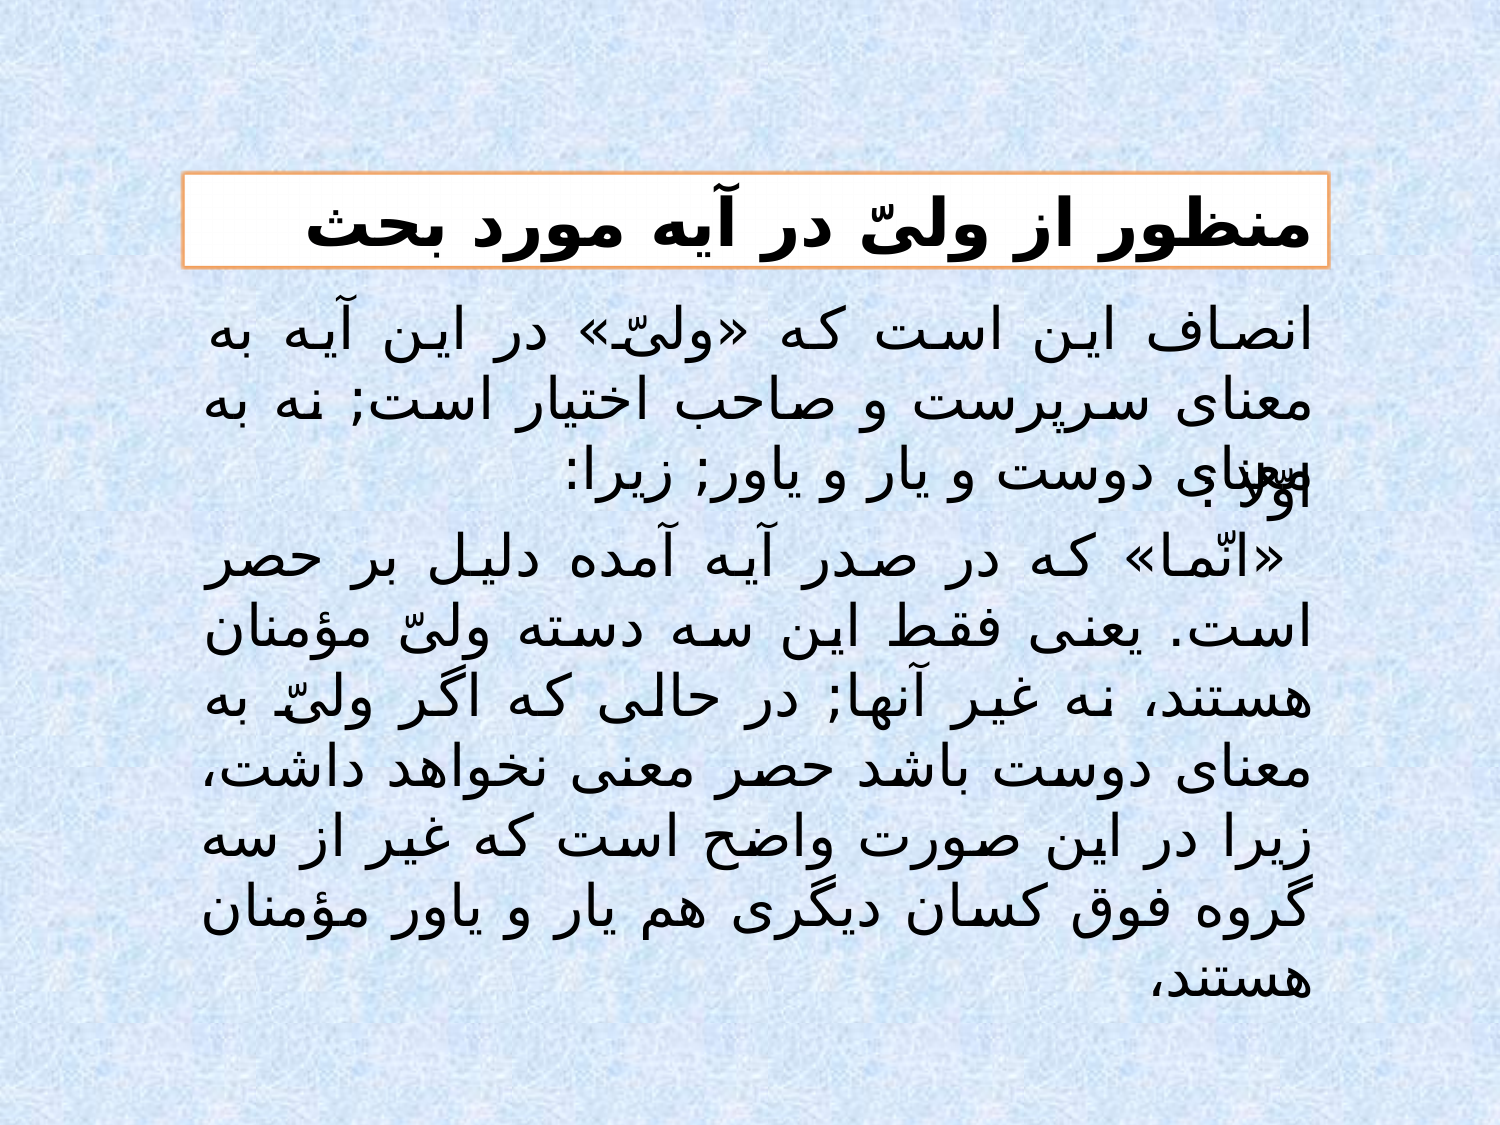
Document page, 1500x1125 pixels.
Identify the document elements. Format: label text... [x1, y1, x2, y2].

picture [0, 0, 1500, 1125]
text_box اوّلا : «انّما» كه در صدر آيه آمده دليل بر حصر است. يعنى فقط اين سه دسته ولىّ مؤمنان هستند، نه غير آنها; در حالى كه اگر ولىّ به معناى دوست باشد حصر معنى نخواهد داشت، زيرا در اين صورت واضح است كه غير از سه گروه فوق كسان ديگرى هم يار و ياور مؤمنان هستند، [182, 441, 1329, 1016]
text_box انصاف اين است كه «ولىّ» در اين آيه به معناى سرپرست و صاحب اختيار است; نه به معناى دوست و يار و ياور; زيرا: [183, 284, 1330, 509]
text_box منظور از ولىّ در آيه مورد بحث [186, 176, 1326, 265]
